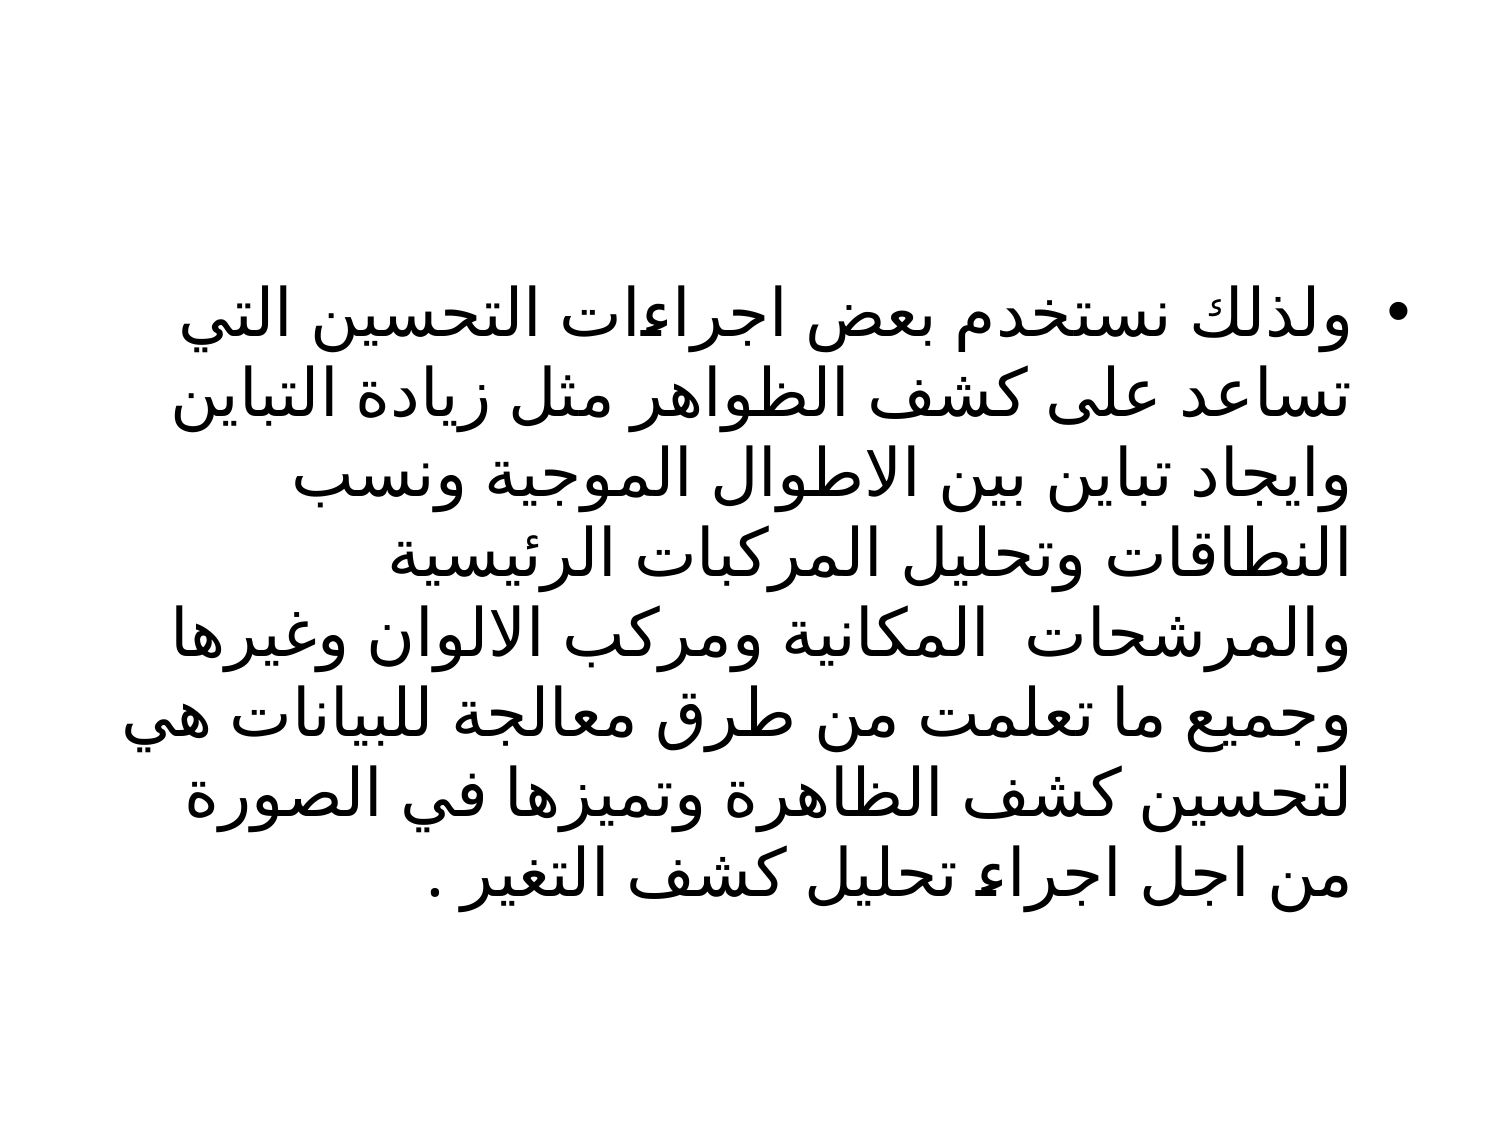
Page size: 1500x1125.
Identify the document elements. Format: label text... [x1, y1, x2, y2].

list ولذلك نستخدم بعض اجراءات التحسين التي تساعد على كشف الظواهر مثل زيادة التباين وايجاد تباين بين الاطوال الموجية ونسب النطاقات وتحليل المركبات الرئيسية والمرشحات المكانية ومركب الالوان وغيرها وجميع ما تعلمت من طرق معالجة للبيانات هي لتحسين كشف الظاهرة وتميزها في الصورة من اجل اجراء تحليل كشف التغير . [75, 262, 1425, 1005]
